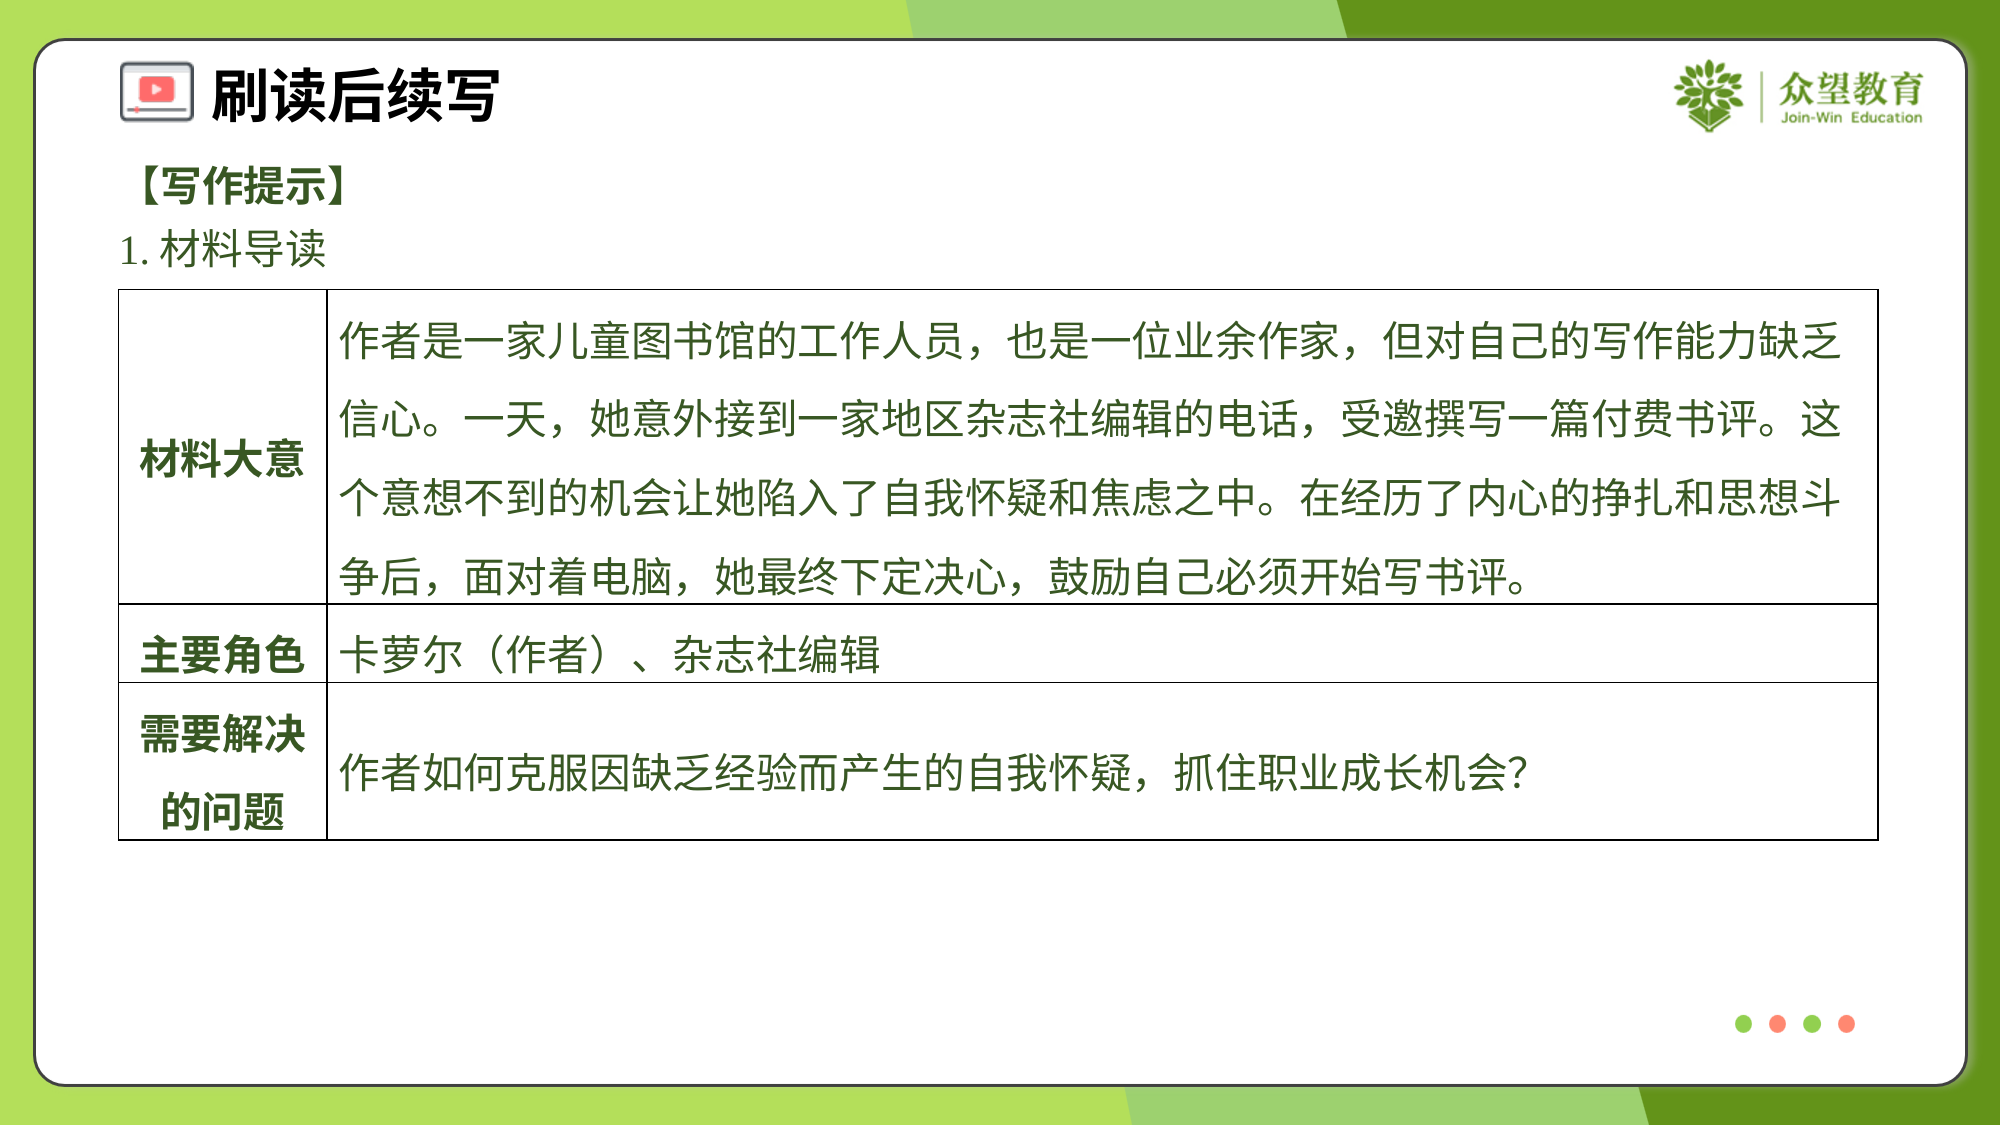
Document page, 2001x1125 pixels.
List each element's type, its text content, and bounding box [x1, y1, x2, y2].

table_header 材料大意 [119, 290, 326, 603]
text_box 【写作提示】 1.材料导读 [118, 147, 1883, 268]
table_cell 卡萝尔（作者）、杂志社编辑 [328, 605, 1877, 682]
table_header 作者是一家儿童图书馆的工作人员，也是一位业余作家，但对自己的写作能力缺乏信心。一天，她意外接到一家地区杂志社编辑的电话，受邀撰写一篇付费书评。这个意想不到的机会让她陷入了自我怀疑和焦虑之中。在经历了内心的挣扎和思想斗争后，面对着电脑，她最终下定决心，鼓励自己必须开始写书评。 [328, 290, 1877, 603]
table_cell 作者如何克服因缺乏经验而产生的自我怀疑，抓住职业成长机会？ [328, 683, 1877, 839]
table_cell 需要解决的问题 [119, 683, 326, 839]
table_cell 主要角色 [119, 605, 326, 682]
picture [0, 0, 2000, 1125]
